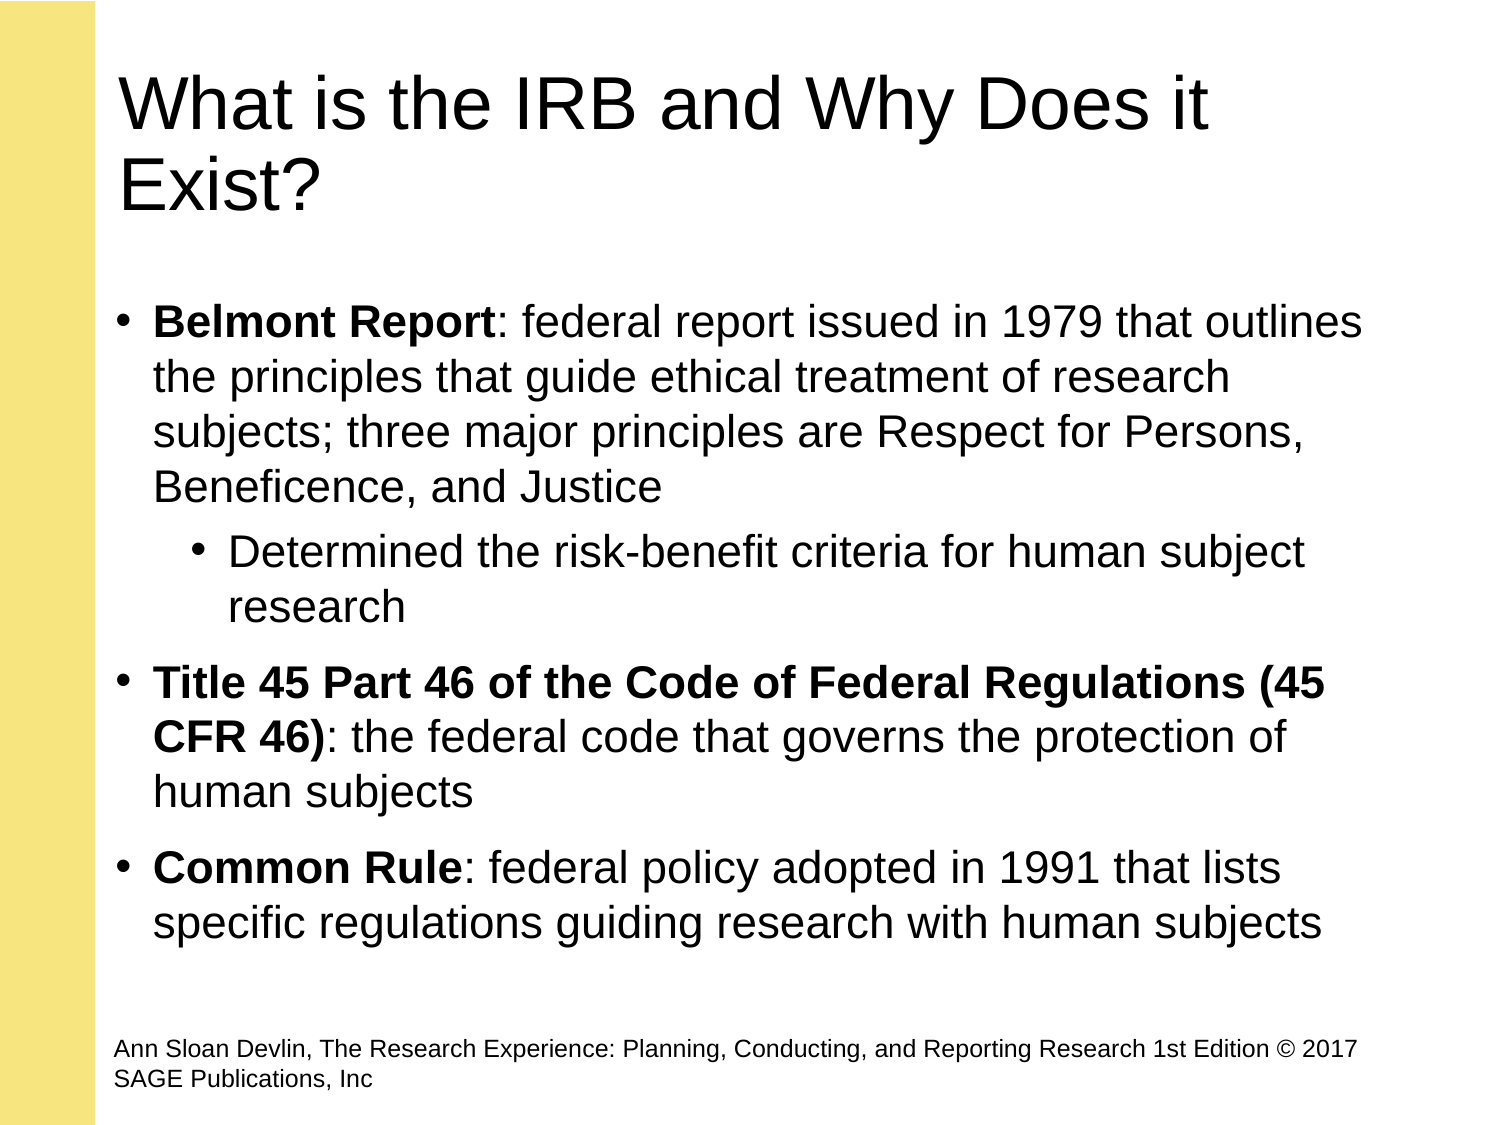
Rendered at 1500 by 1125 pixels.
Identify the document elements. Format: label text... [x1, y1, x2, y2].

title What is the IRB and Why Does it Exist? [103, 59, 1381, 232]
list Belmont Report: federal report issued in 1979 that outlines the principles that guide ethical treatment of research subjects; three major principles are Respect for Persons, Beneficence, and Justice Determined the risk-benefit criteria for human subject research Title 45 Part 46 of the Code of Federal Regulations (45 CFR 46): the federal code that governs the protection of human subjects Common Rule: federal policy adopted in 1991 that lists specific regulations guiding research with human subjects [100, 284, 1395, 998]
picture [0, 1, 96, 1125]
